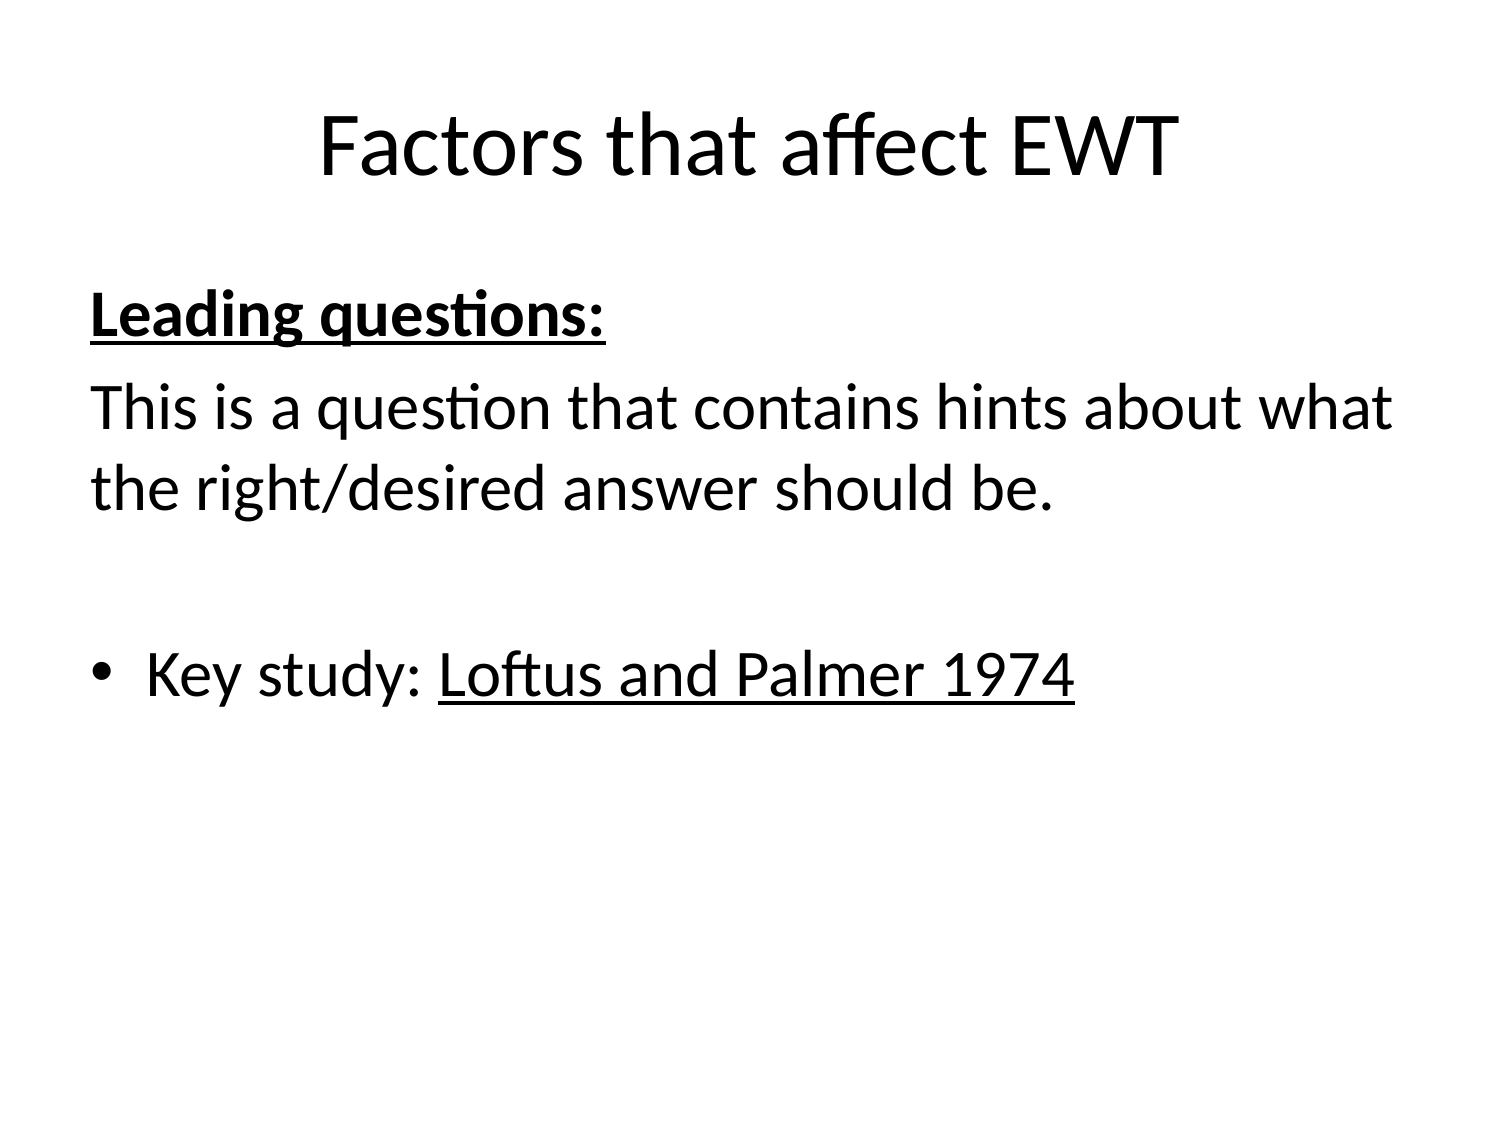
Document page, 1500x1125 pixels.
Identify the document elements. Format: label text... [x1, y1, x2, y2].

title Factors that affect EWT [75, 45, 1425, 233]
list Leading questions: This is a question that contains hints about what the right/desired answer should be. Key study: Loftus and Palmer 1974 [75, 262, 1425, 1005]
